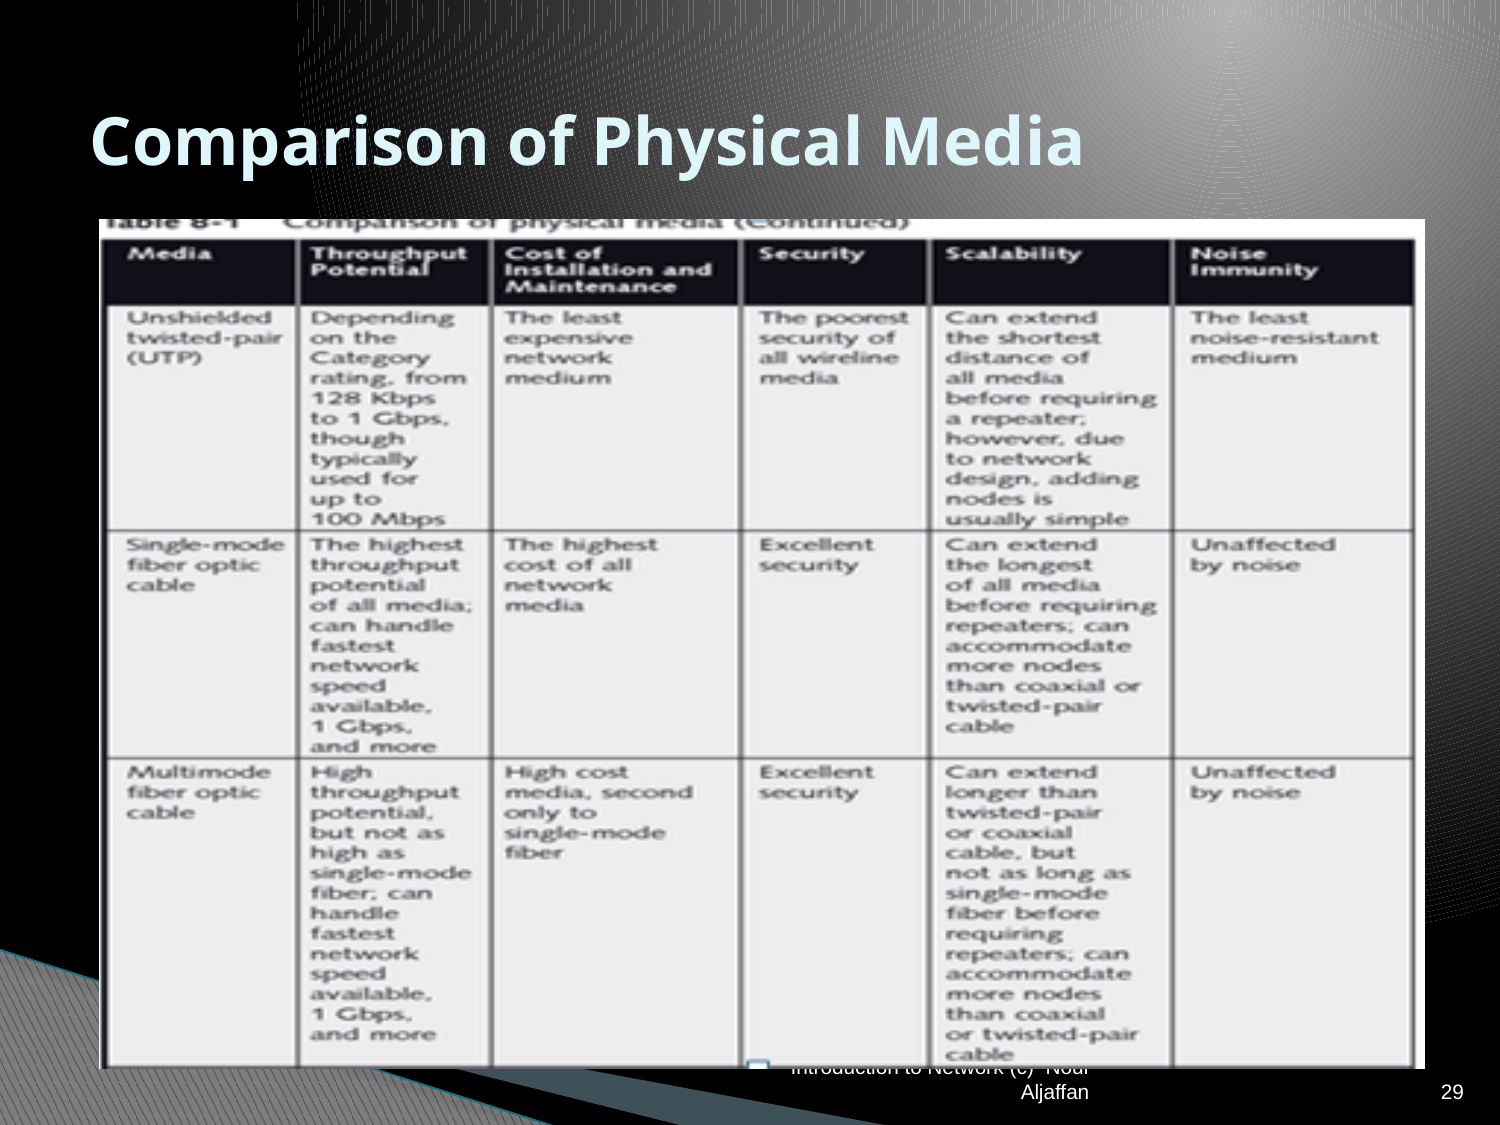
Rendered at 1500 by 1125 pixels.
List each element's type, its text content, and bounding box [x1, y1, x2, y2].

footer Introduction to Network (c) Nouf Aljaffan [718, 1081, 1105, 1112]
title Comparison of Physical Media [75, 45, 1425, 233]
slide_number 29 [1418, 1051, 1479, 1112]
picture [0, 219, 1426, 1125]
